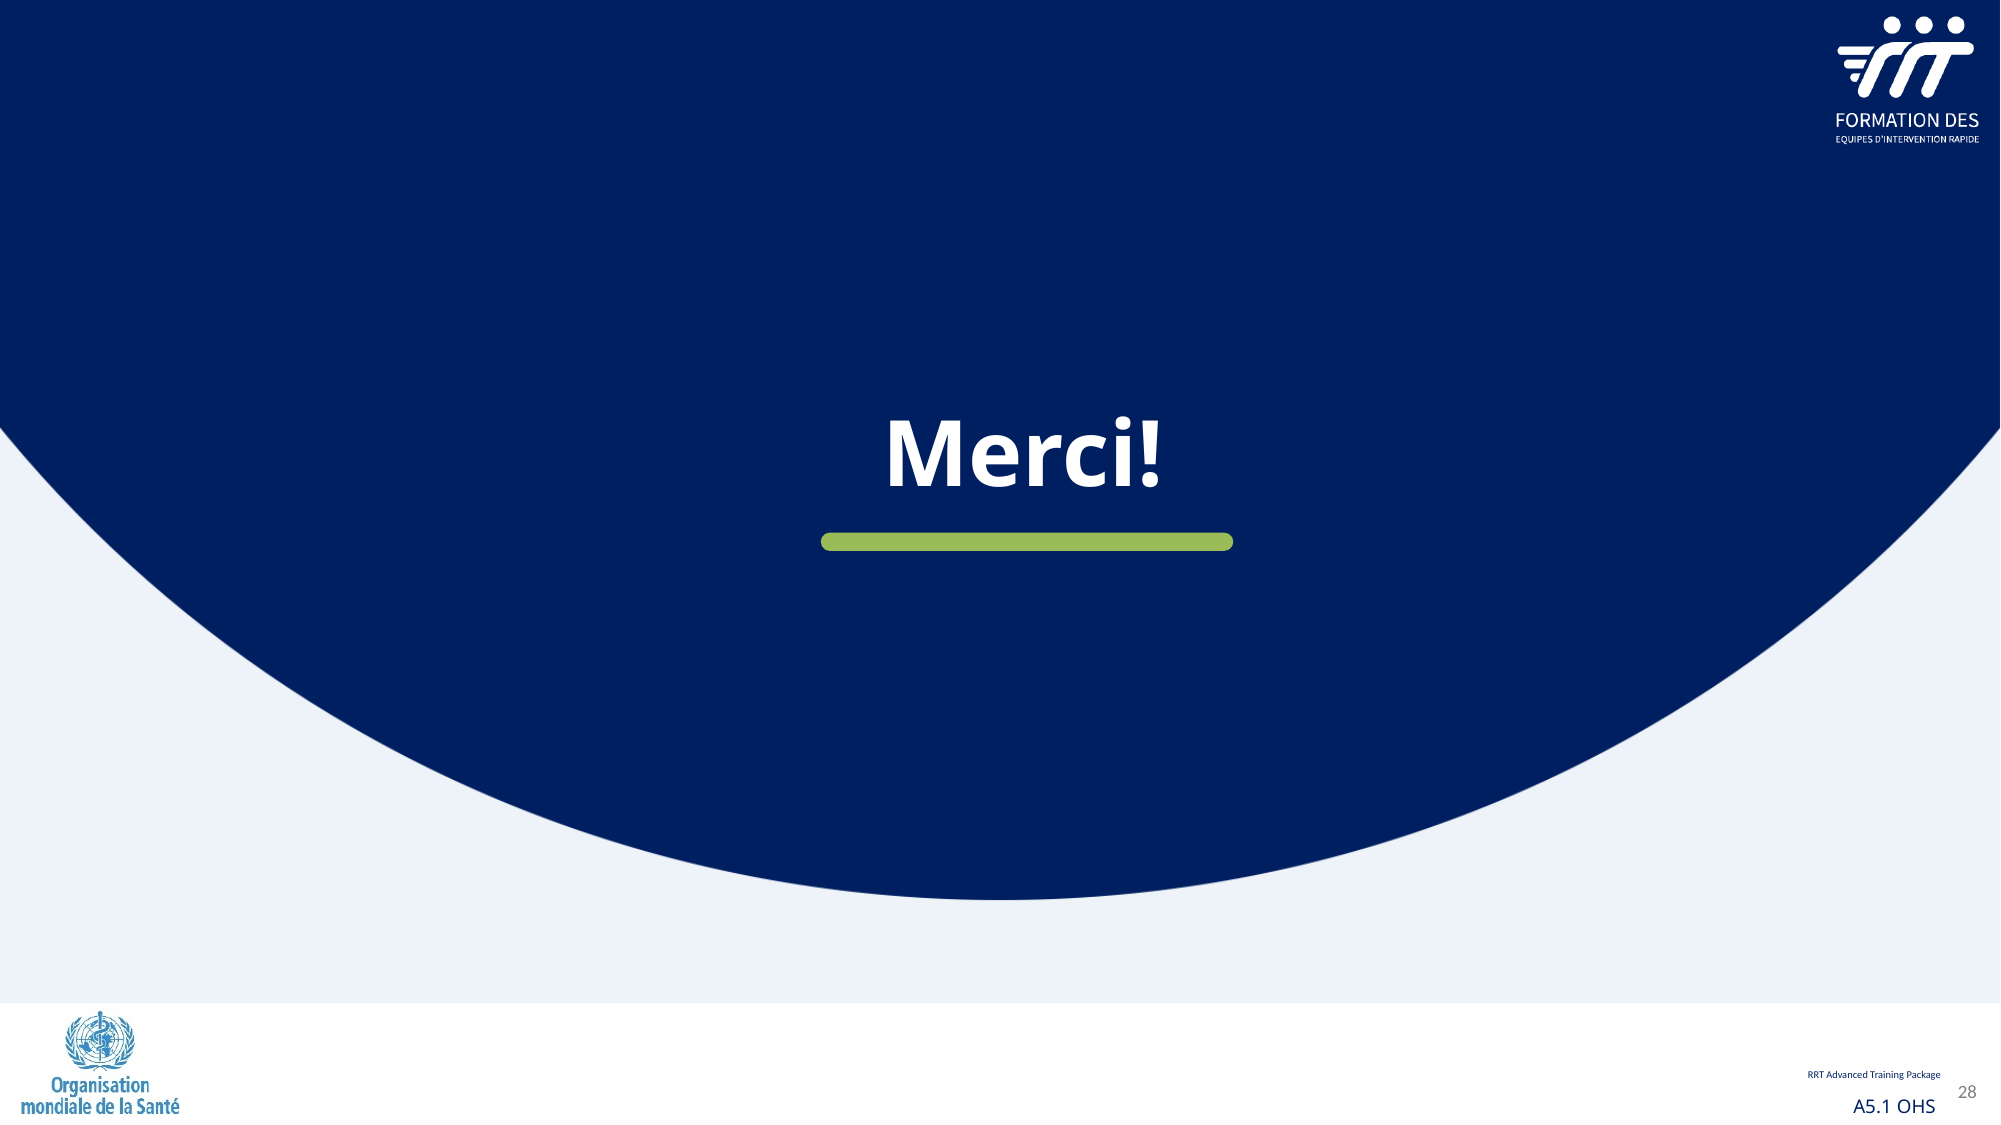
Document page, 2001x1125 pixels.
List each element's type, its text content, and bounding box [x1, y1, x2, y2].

picture [0, 0, 2001, 1003]
picture [20, 1009, 180, 1115]
list Merci! [324, 387, 1722, 695]
